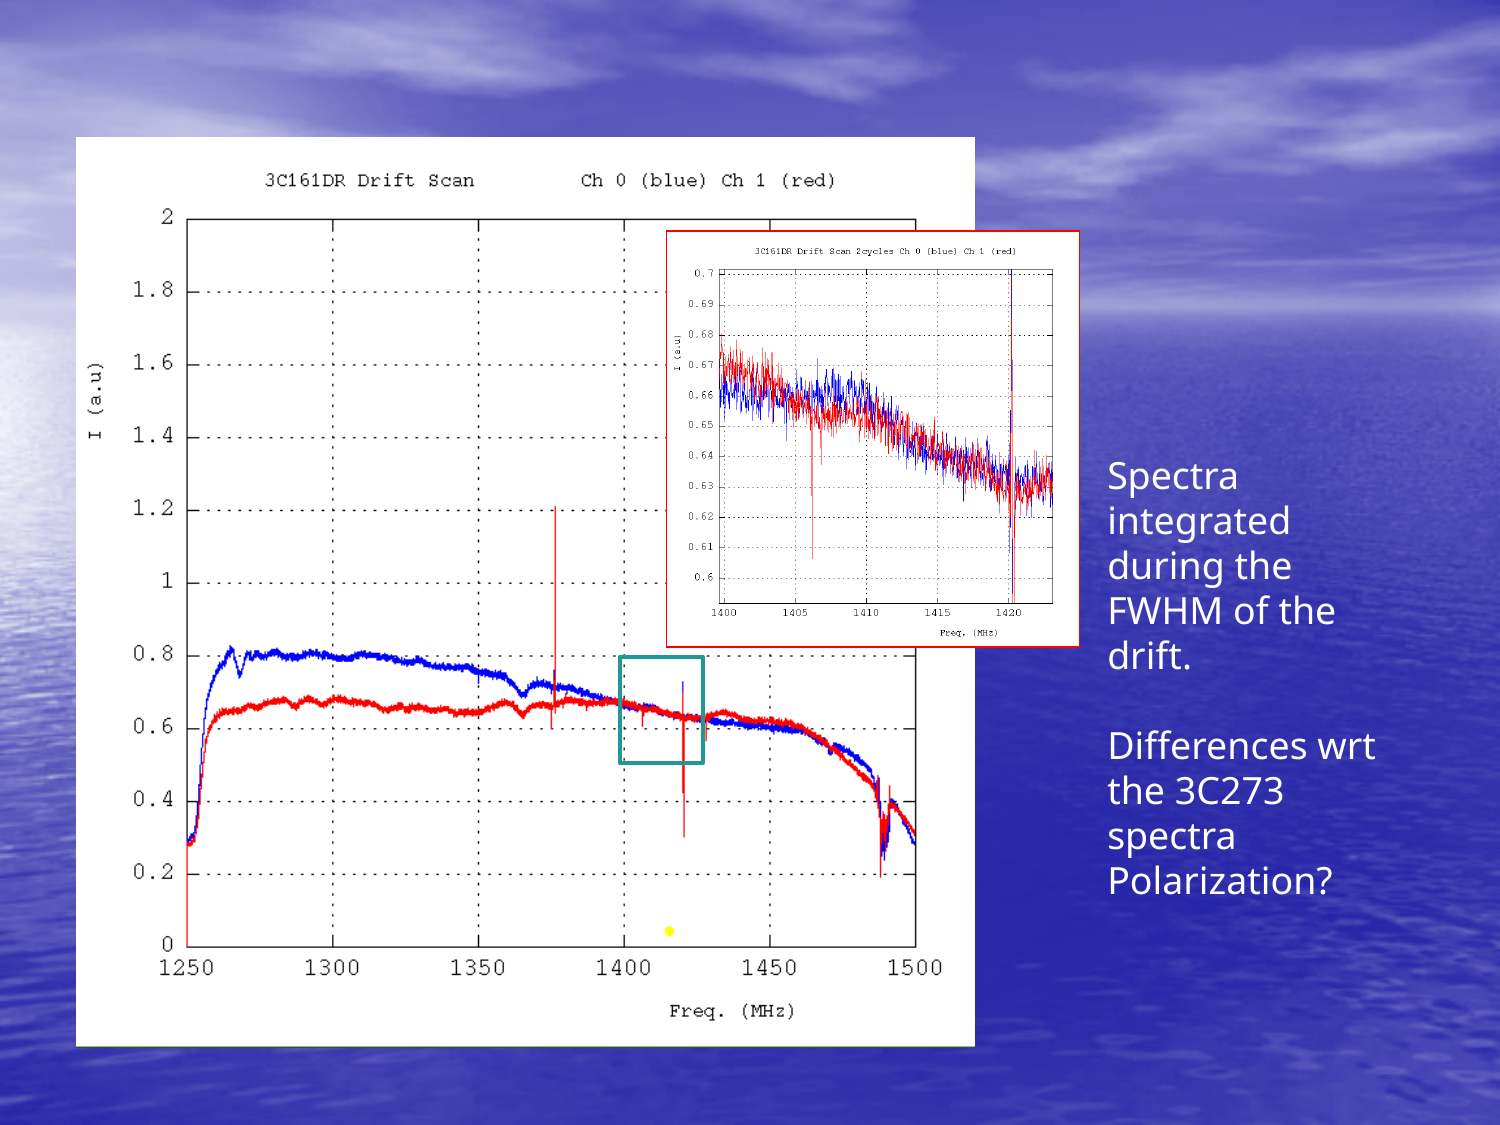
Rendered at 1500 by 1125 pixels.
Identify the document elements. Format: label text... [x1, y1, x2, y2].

picture [76, 136, 1080, 1049]
text_box Spectra integrated during the FWHM of the drift. Differences wrt the 3C273 spectra Polarization? [1092, 444, 1430, 910]
